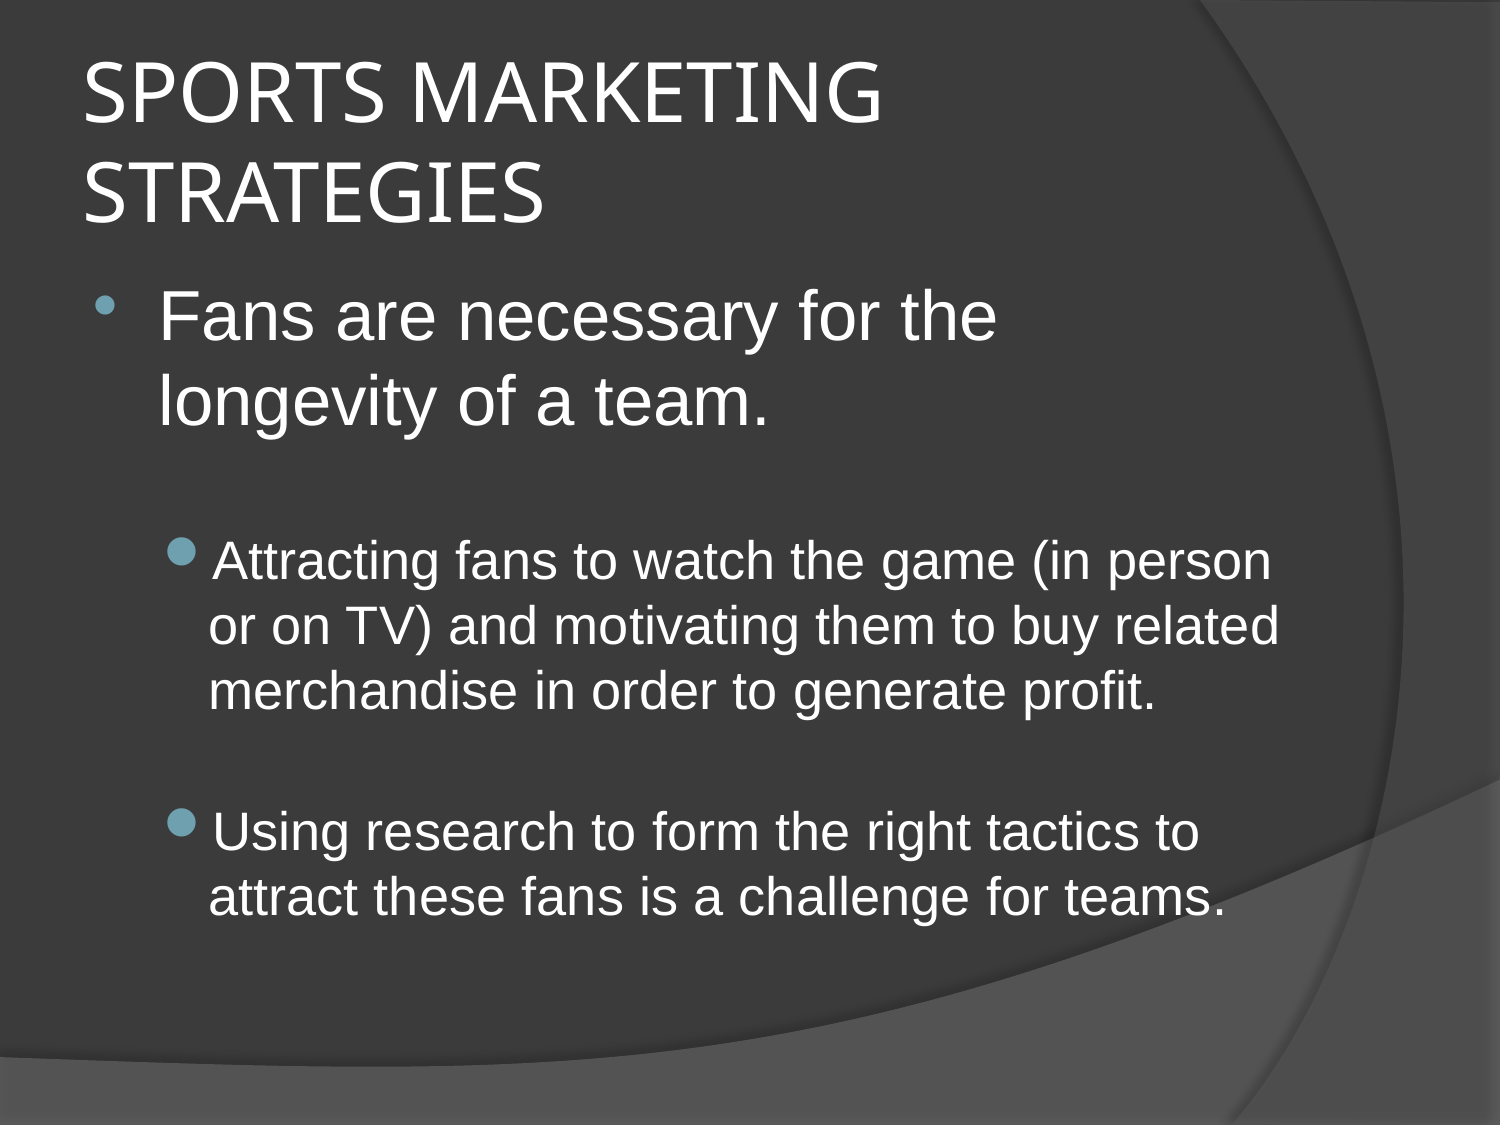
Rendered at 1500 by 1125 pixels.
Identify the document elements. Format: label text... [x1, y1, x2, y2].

title SPORTS MARKETING STRATEGIES [75, 45, 1300, 233]
list Fans are necessary for the longevity of a team. Attracting fans to watch the game (in person or on TV) and motivating them to buy related merchandise in order to generate profit. Using research to form the right tactics to attract these fans is a challenge for teams. [75, 262, 1300, 1005]
